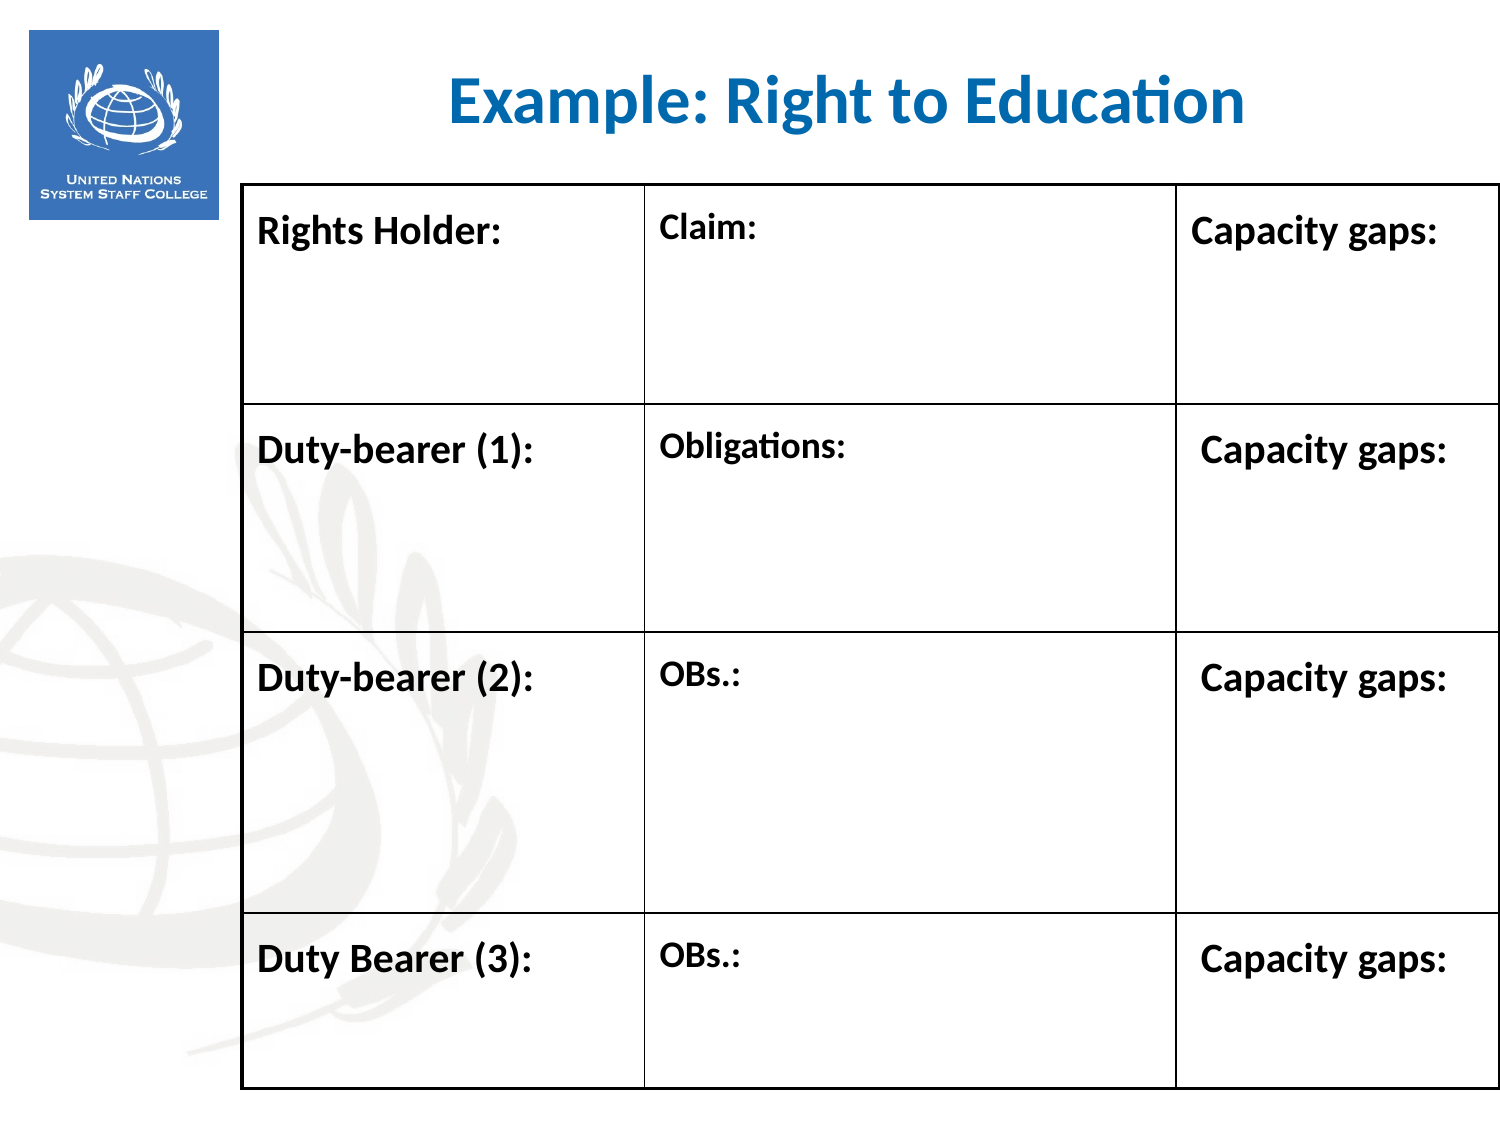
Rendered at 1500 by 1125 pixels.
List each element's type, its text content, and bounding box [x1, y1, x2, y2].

table_header Capacity gaps: [1177, 186, 1498, 403]
table_cell Capacity gaps: [1177, 405, 1498, 631]
table_header Rights Holder: [244, 186, 644, 403]
table_cell Duty-bearer (1): [244, 405, 644, 631]
table_cell Obligations: [645, 405, 1175, 631]
table_cell Duty-bearer (2): [244, 633, 644, 912]
table_cell OBs.: [645, 914, 1175, 1087]
table_cell OBs.: [645, 633, 1175, 912]
table_cell Capacity gaps: [1177, 633, 1498, 912]
title Example: Right to Education [196, 0, 1500, 192]
picture [29, 30, 219, 220]
table_cell Capacity gaps: [1177, 914, 1498, 1087]
table_header Claim: [645, 186, 1175, 403]
table_cell Duty Bearer (3): [244, 914, 644, 1087]
